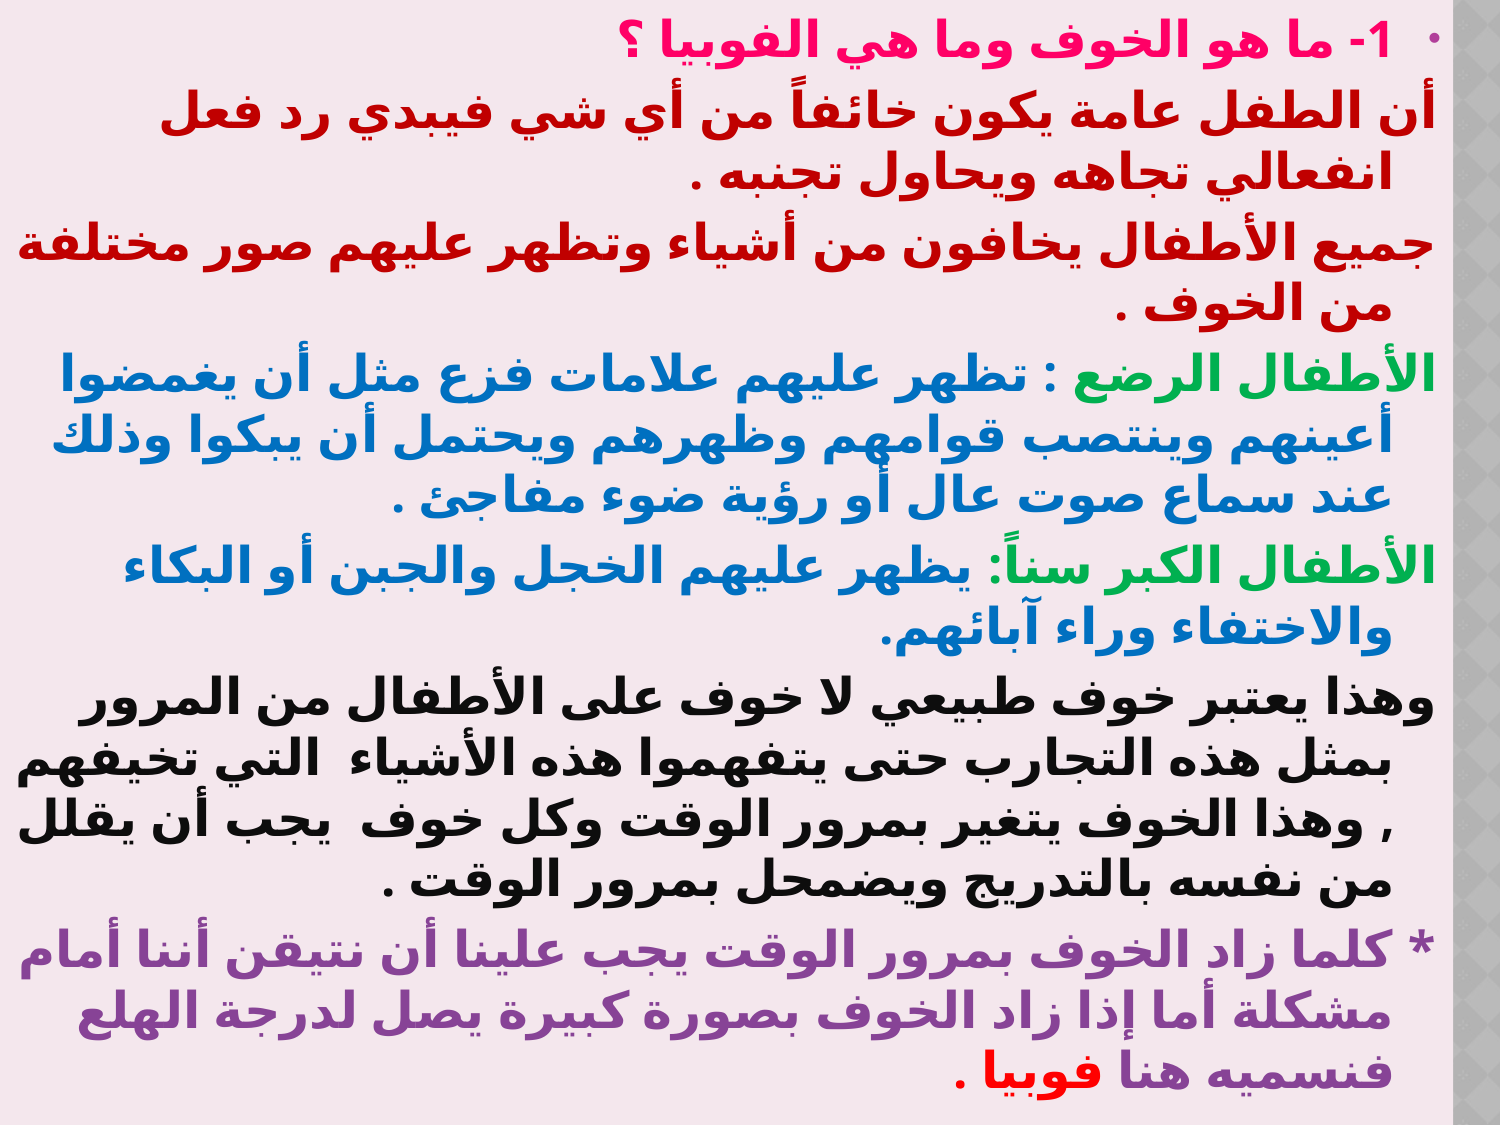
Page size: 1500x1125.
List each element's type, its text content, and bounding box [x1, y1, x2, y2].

list 1- ما هو الخوف وما هي الفوبيا ؟ أن الطفل عامة يكون خائفاً من أي شي فيبدي رد فعل انفعالي تجاهه ويحاول تجنبه . جميع الأطفال يخافون من أشياء وتظهر عليهم صور مختلفة من الخوف . الأطفال الرضع : تظهر عليهم علامات فزع مثل أن يغمضوا أعينهم وينتصب قوامهم وظهرهم ويحتمل أن يبكوا وذلك عند سماع صوت عال أو رؤية ضوء مفاجئ . الأطفال الكبر سناً: يظهر عليهم الخجل والجبن أو البكاء والاختفاء وراء آبائهم. وهذا يعتبر خوف طبيعي لا خوف على الأطفال من المرور بمثل هذه التجارب حتى يتفهموا هذه الأشياء التي تخيفهم , وهذا الخوف يتغير بمرور الوقت وكل خوف يجب أن يقلل من نفسه بالتدريج ويضمحل بمرور الوقت . * كلما زاد الخوف بمرور الوقت يجب علينا أن نتيقن أننا أمام مشكلة أما إذا زاد الخوف بصورة كبيرة يصل لدرجة الهلع فنسميه هنا فوبيا . [0, 0, 1454, 1125]
